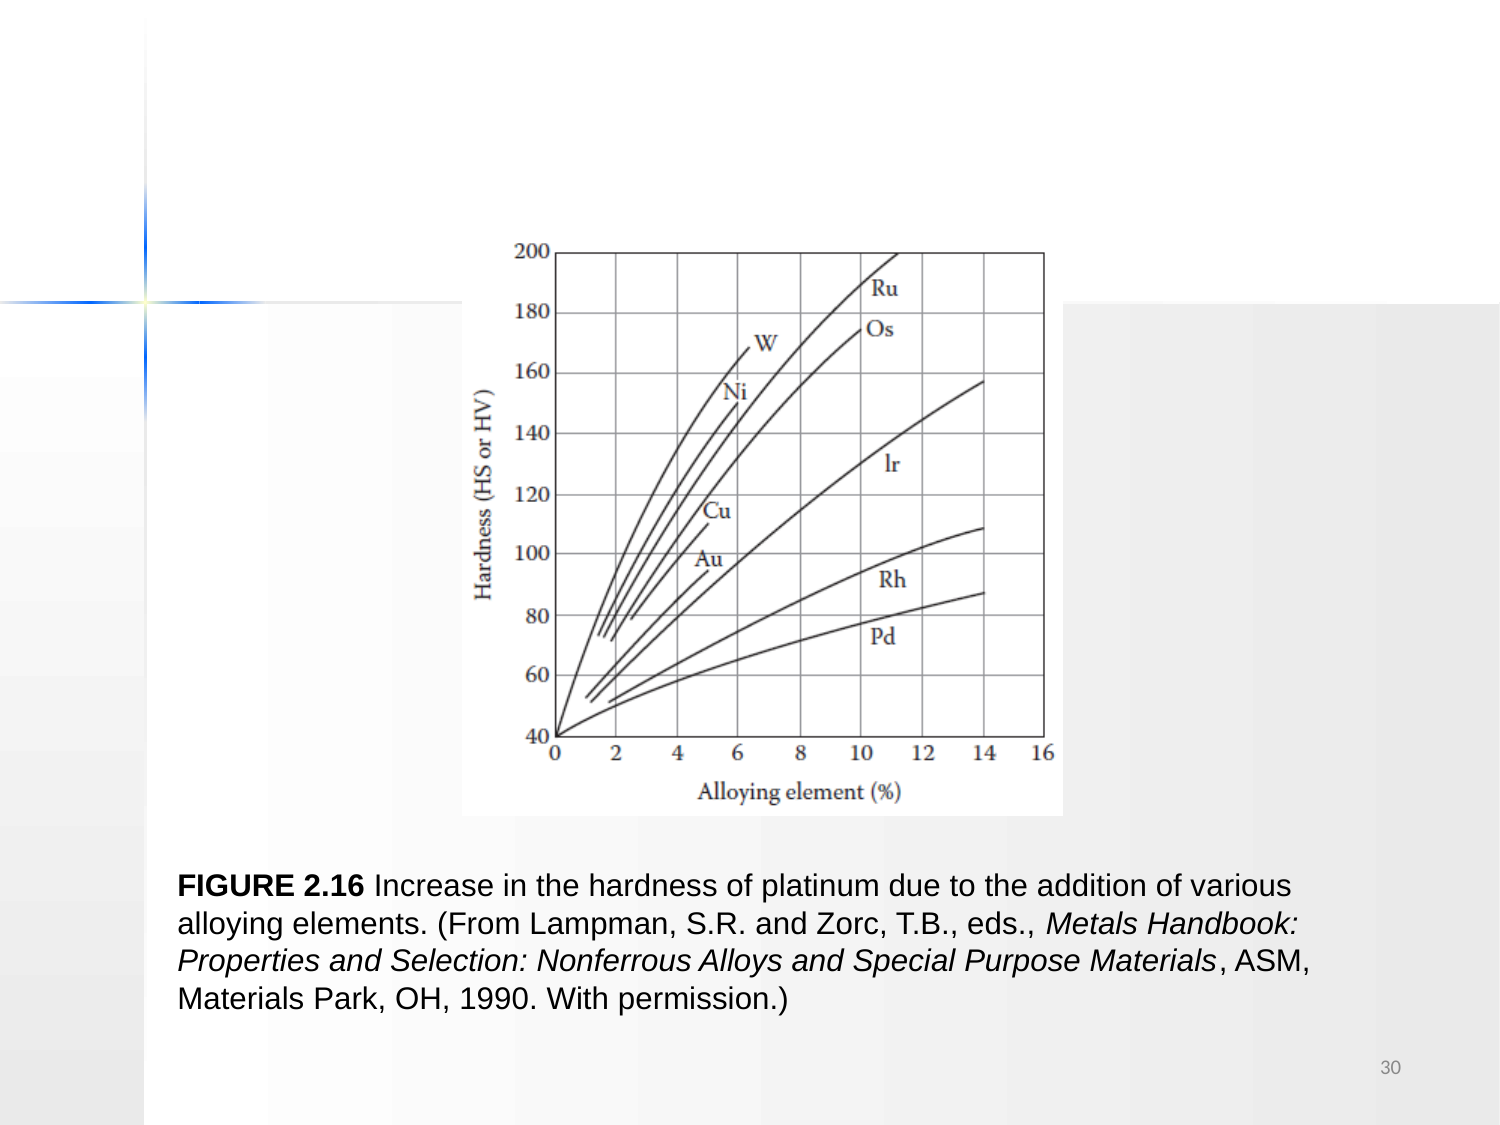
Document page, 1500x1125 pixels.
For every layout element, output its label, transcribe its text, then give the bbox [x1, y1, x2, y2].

text_box FIGURE 2.16 Increase in the hardness of platinum due to the addition of various alloying elements. (From Lampman, S.R. and Zorc, T.B., eds., Metals Handbook: Properties and Selection: Nonferrous Alloys and Special Purpose Materials, ASM, Materials Park, OH, 1990. With permission.) [162, 858, 1363, 1023]
picture [462, 224, 1063, 816]
